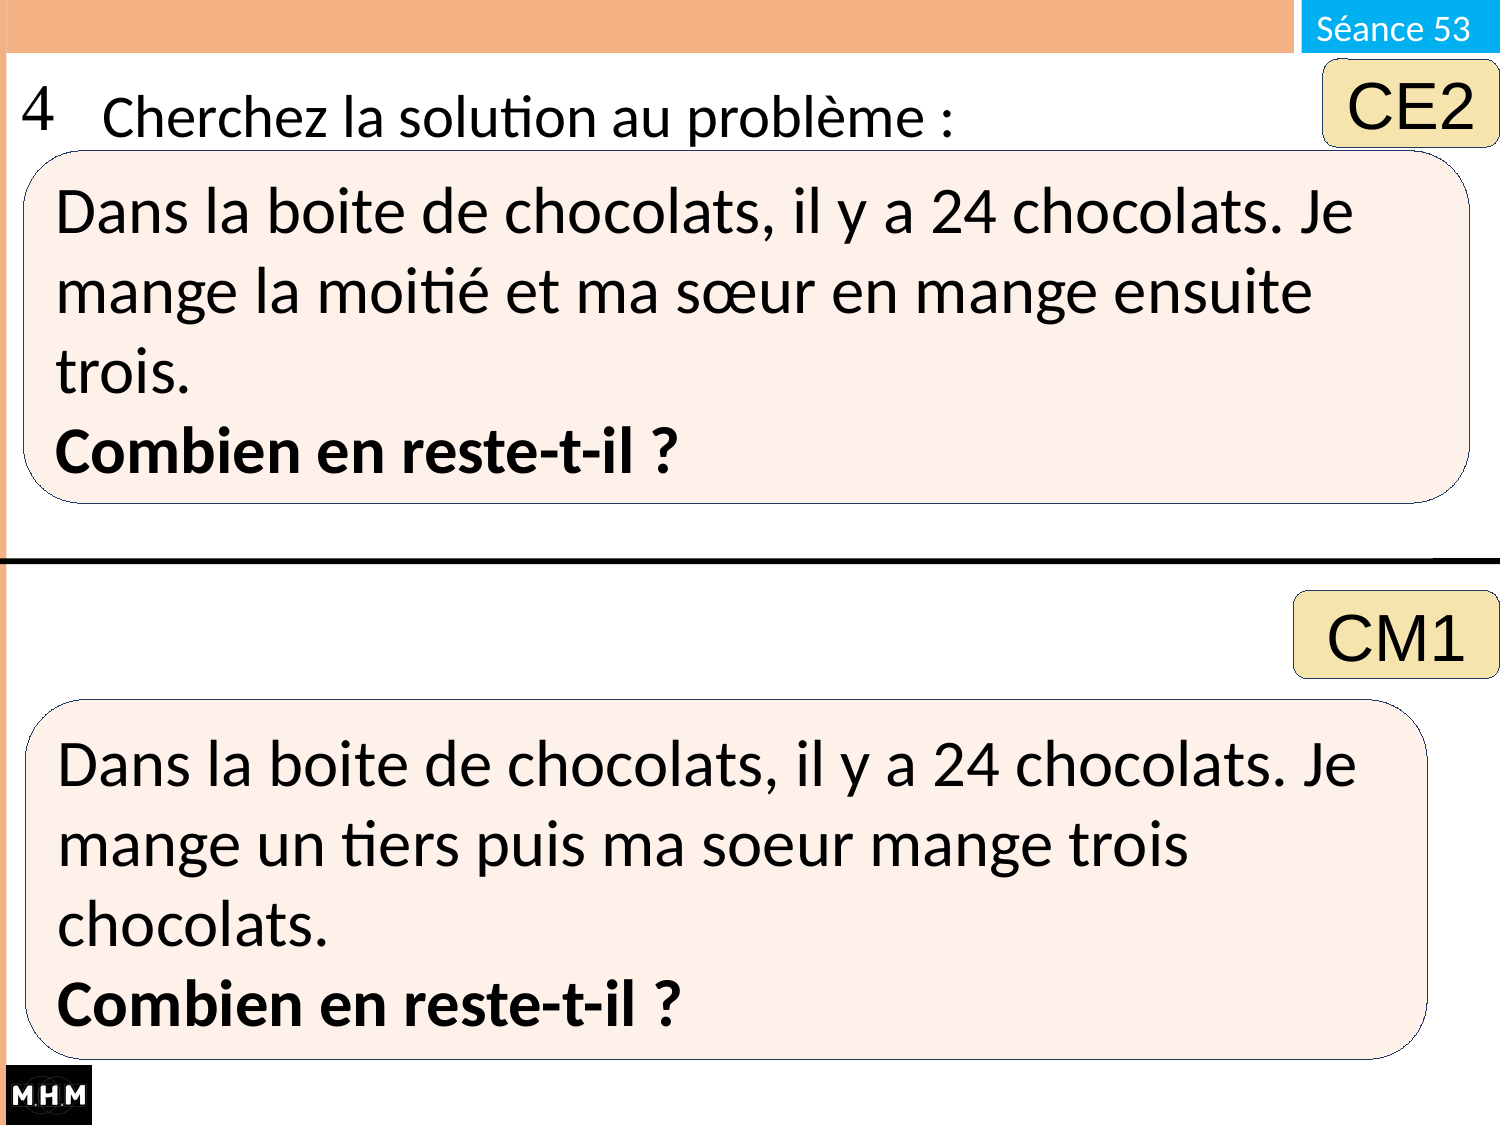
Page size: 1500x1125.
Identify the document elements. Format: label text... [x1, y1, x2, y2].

text_box CE2 [1322, 58, 1500, 148]
text_box Dans la boite de chocolats, il y a 24 chocolats. Je mange la moitié et ma sœur en mange ensuite trois. Combien en reste-t-il ? [23, 150, 1470, 504]
text_box Dans la boite de chocolats, il y a 24 chocolats. Je mange un tiers puis ma soeur mange trois chocolats. Combien en reste-t-il ? [25, 699, 1428, 1060]
picture [6, 1065, 92, 1125]
text_box CM1 [1293, 590, 1500, 679]
title Cherchez la solution au problème : [87, 32, 1381, 150]
